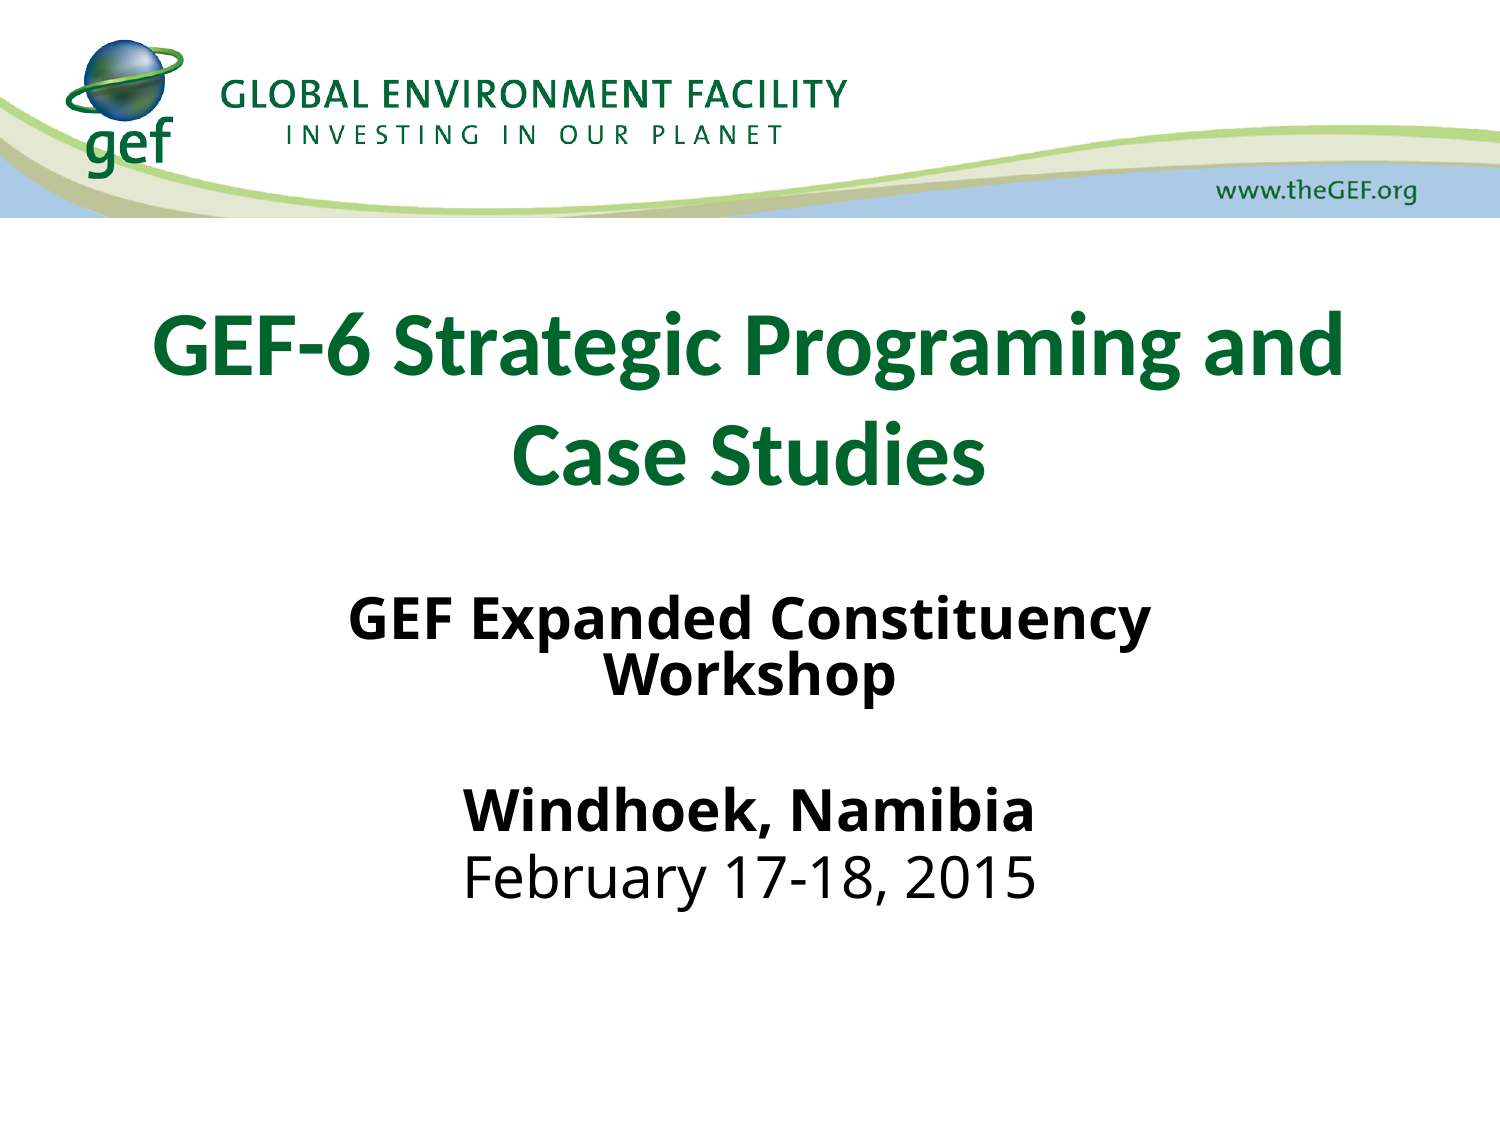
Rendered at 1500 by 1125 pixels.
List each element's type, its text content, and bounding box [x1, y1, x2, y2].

title GEF-6 Strategic Programing and Case Studies [74, 299, 1426, 488]
subtitle GEF Expanded Constituency Workshop Windhoek, Namibia February 17-18, 2015 [224, 587, 1276, 1051]
picture [0, 12, 1500, 218]
